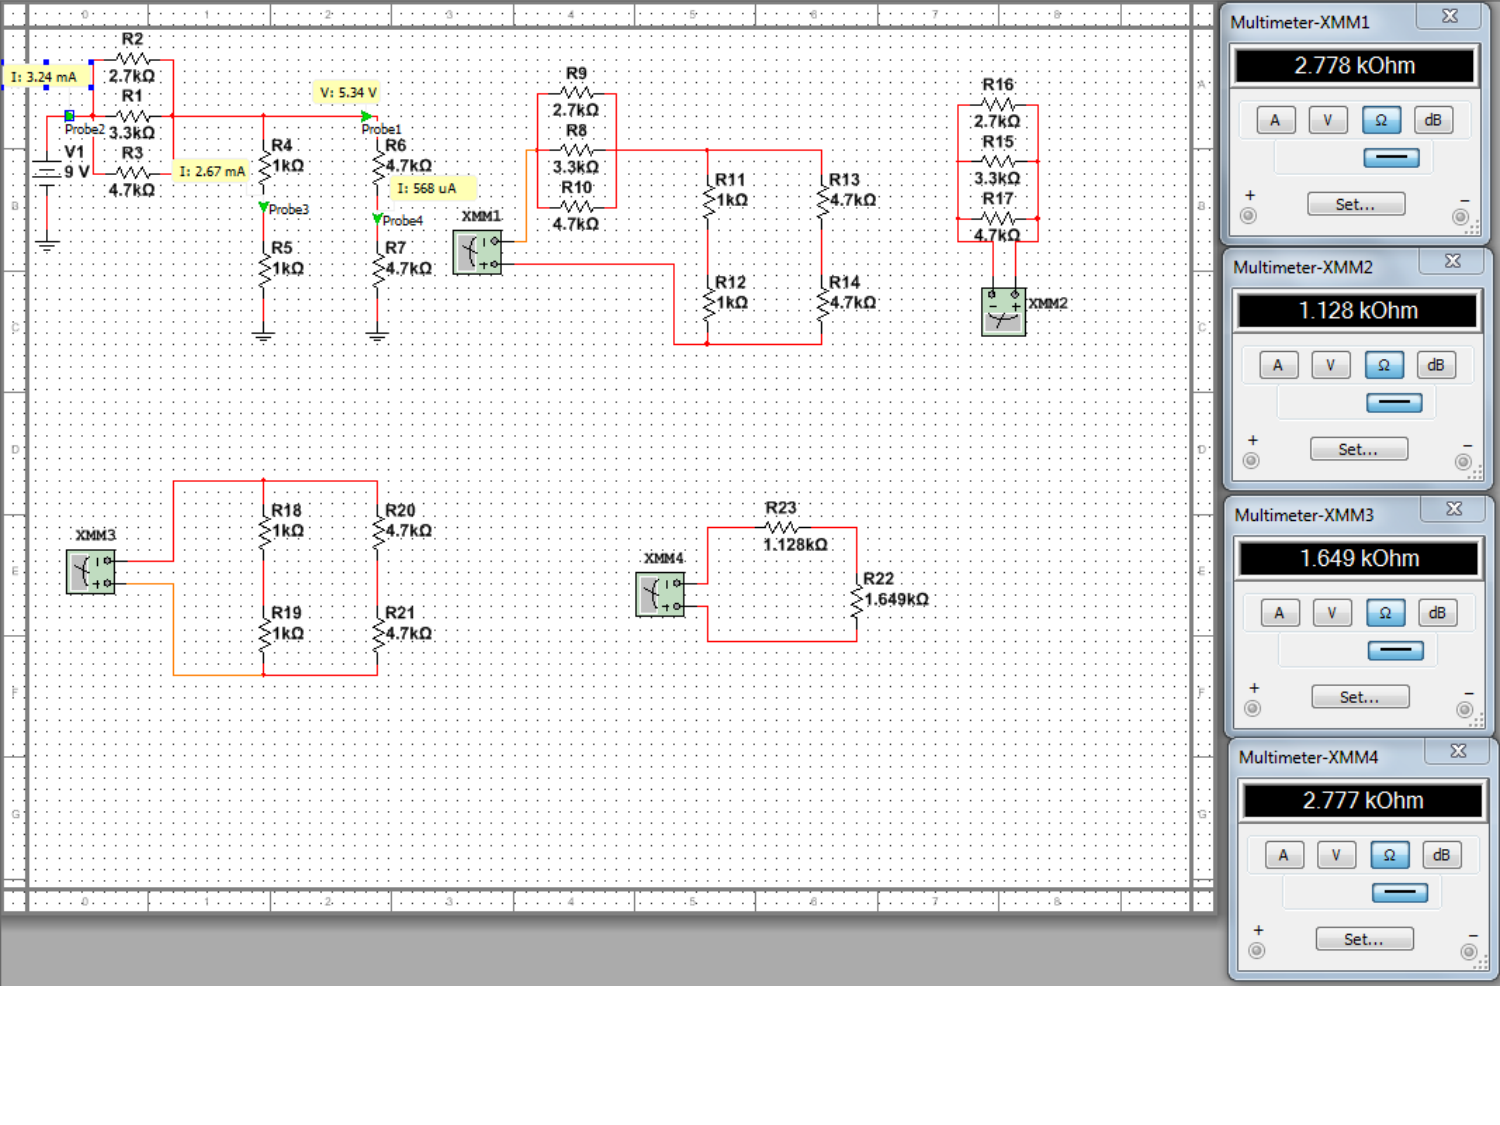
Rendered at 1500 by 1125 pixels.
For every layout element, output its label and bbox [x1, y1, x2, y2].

picture [0, 0, 1500, 986]
